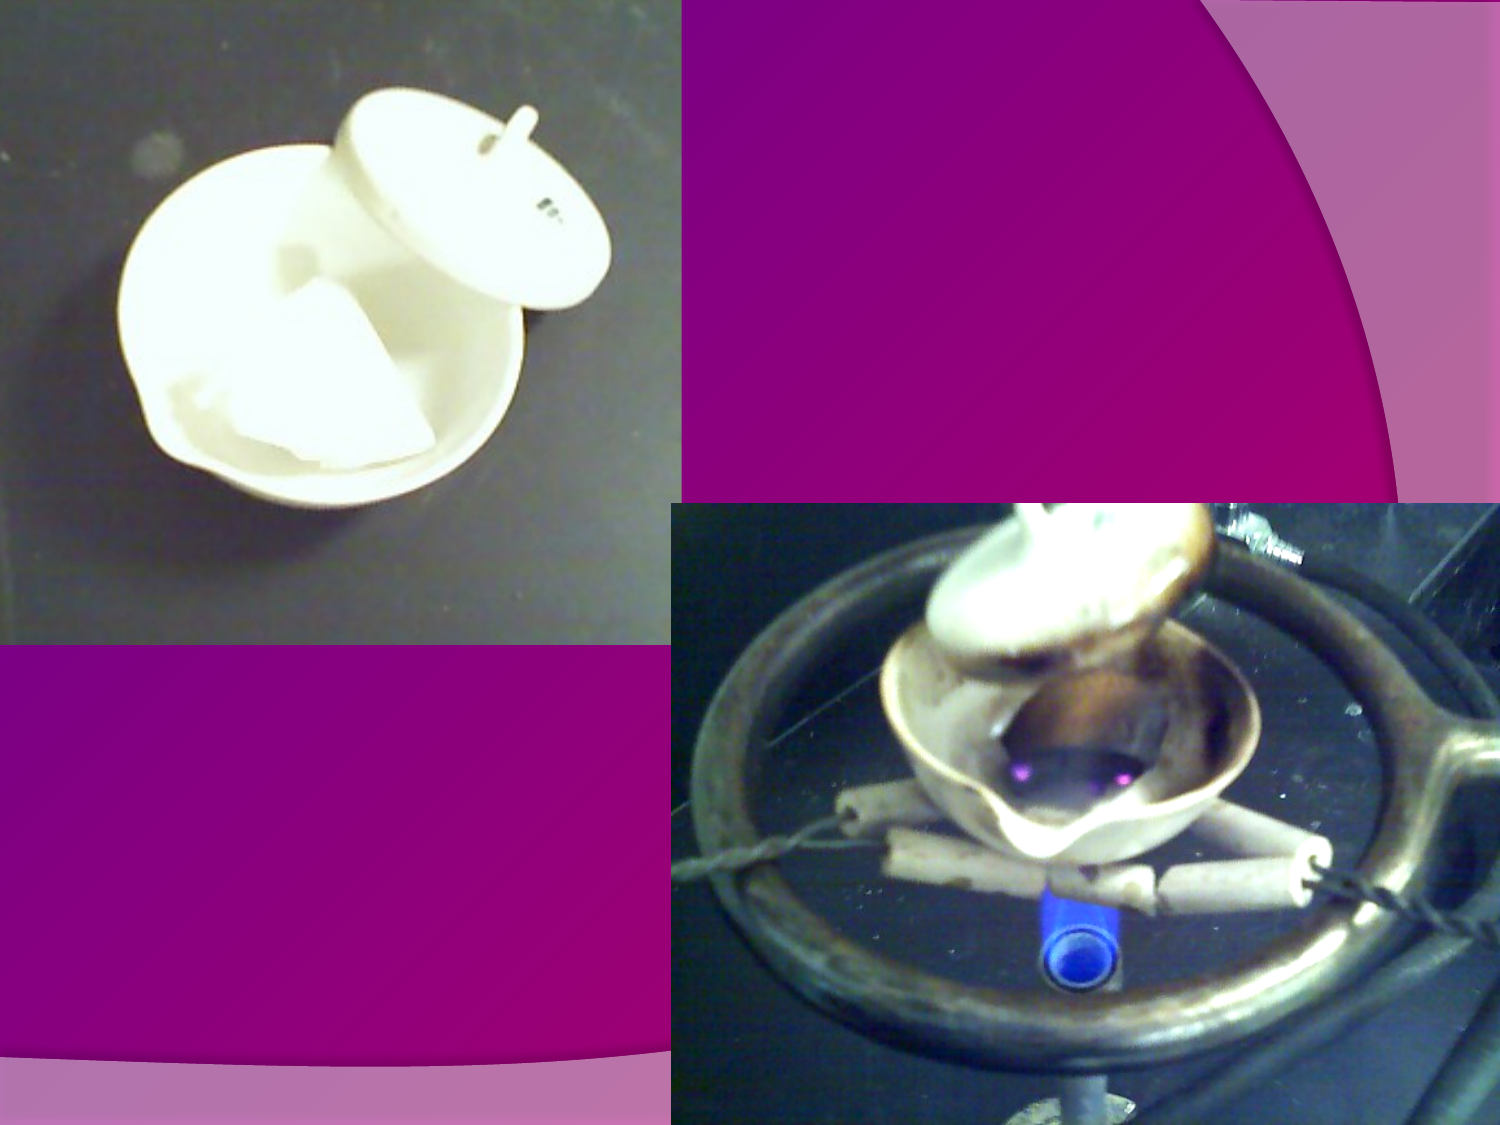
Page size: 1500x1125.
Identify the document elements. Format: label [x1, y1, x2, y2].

picture [0, 0, 682, 645]
picture [671, 503, 1500, 1125]
